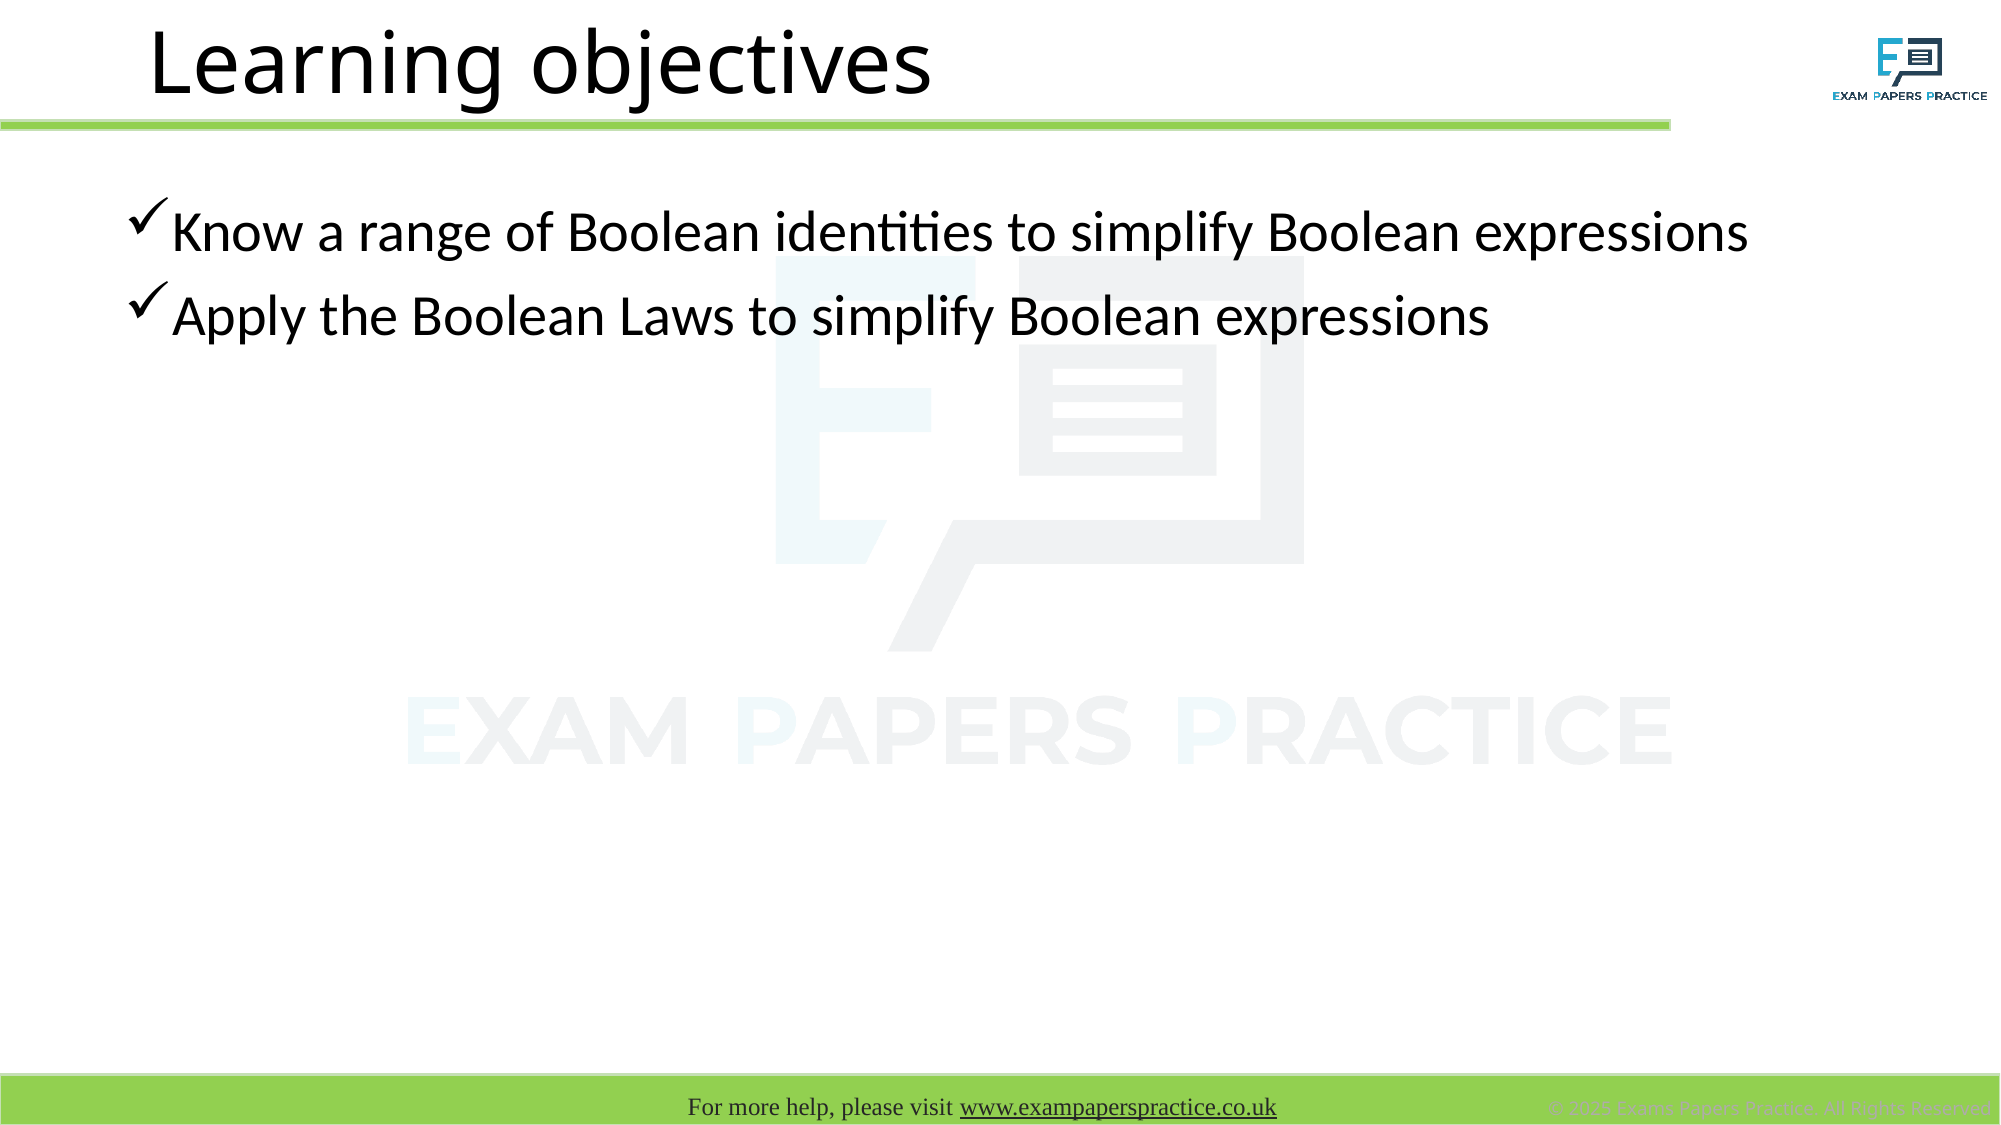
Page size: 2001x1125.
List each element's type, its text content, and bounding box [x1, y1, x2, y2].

title Learning objectives [132, 11, 1858, 121]
list Know a range of Boolean identities to simplify Boolean expressions Apply the Boolean Laws to simplify Boolean expressions [109, 193, 1835, 908]
